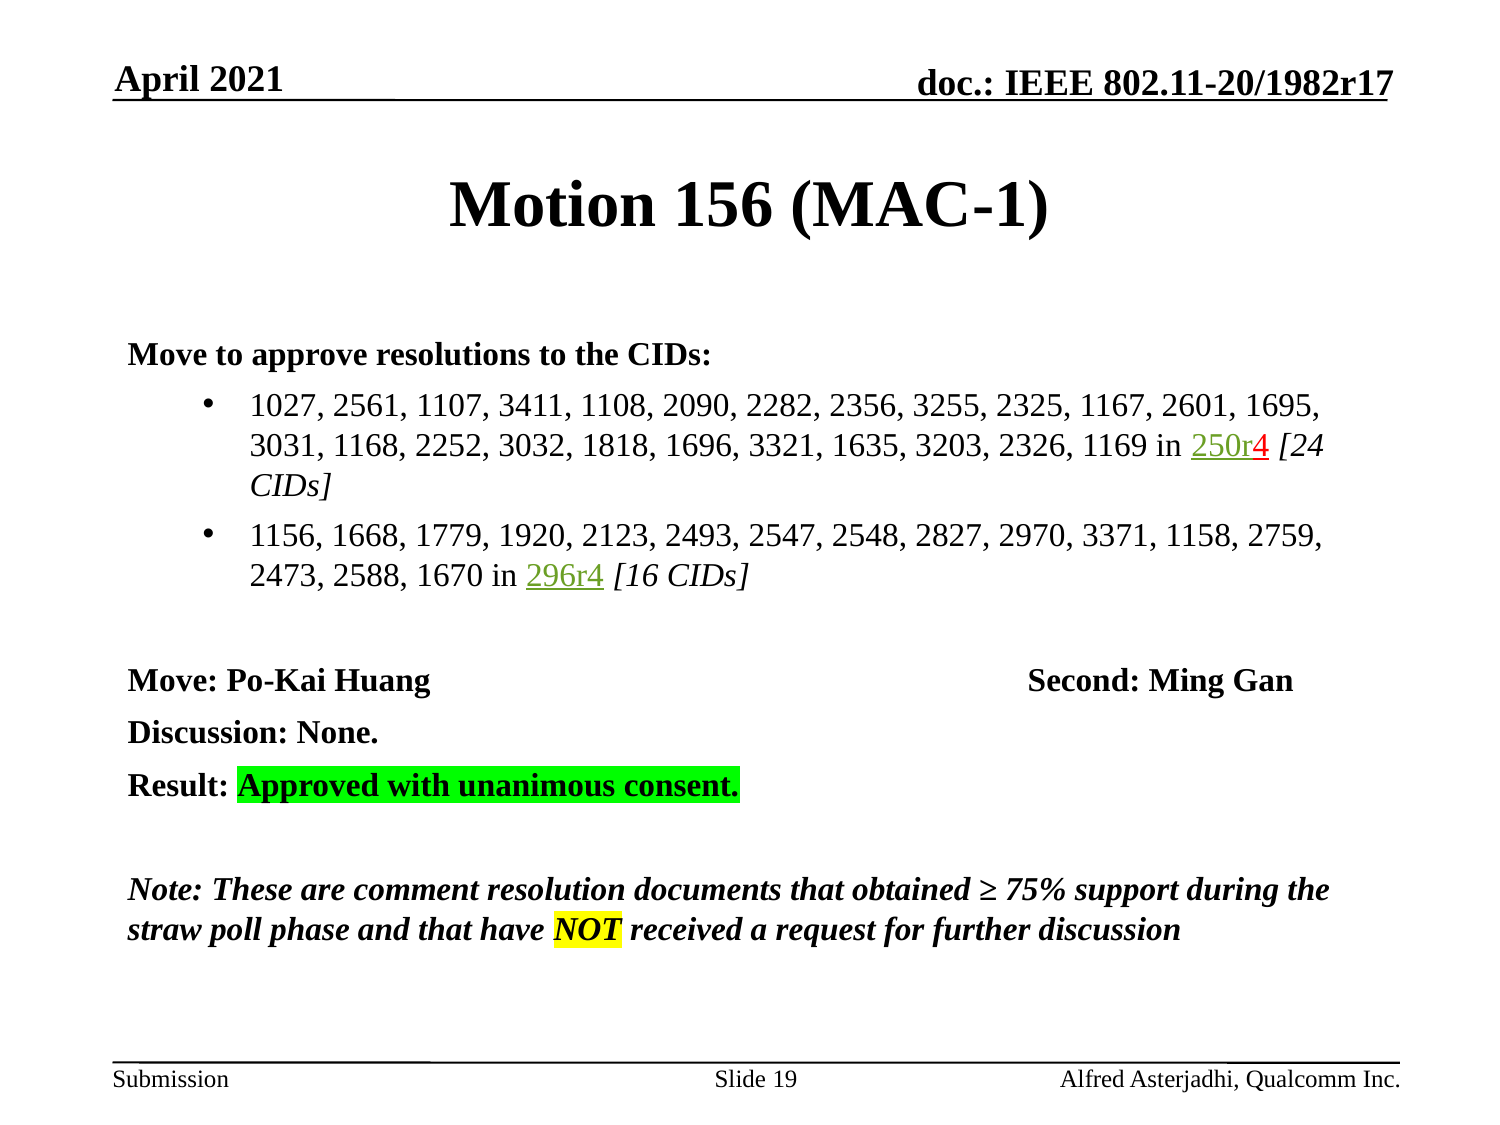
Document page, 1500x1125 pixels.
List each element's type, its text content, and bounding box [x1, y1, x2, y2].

title Motion 156 (MAC-1) [112, 112, 1388, 288]
footer Alfred Asterjadhi, Qualcomm Inc. [878, 1061, 1402, 1093]
slide_number Slide 19 [712, 1061, 800, 1123]
list Move to approve resolutions to the CIDs: 1027, 2561, 1107, 3411, 1108, 2090, 2282, 2356, 3255, 2325, 1167, 2601, 1695, 3031, 1168, 2252, 3032, 1818, 1696, 3321, 1635, 3203, 2326, 1169 in 250r4 [24 CIDs] 1156, 1668, 1779, 1920, 2123, 2493, 2547, 2548, 2827, 2970, 3371, 1158, 2759, 2473, 2588, 1670 in 296r4 [16 CIDs] Move: Po-Kai Huang Second: Ming Gan Discussion: None. Result: Approved with unanimous consent. Note: These are comment resolution documents that obtained ≥ 75% support during the straw poll phase and that have NOT received a request for further discussion [112, 324, 1388, 1000]
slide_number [114, 54, 423, 100]
